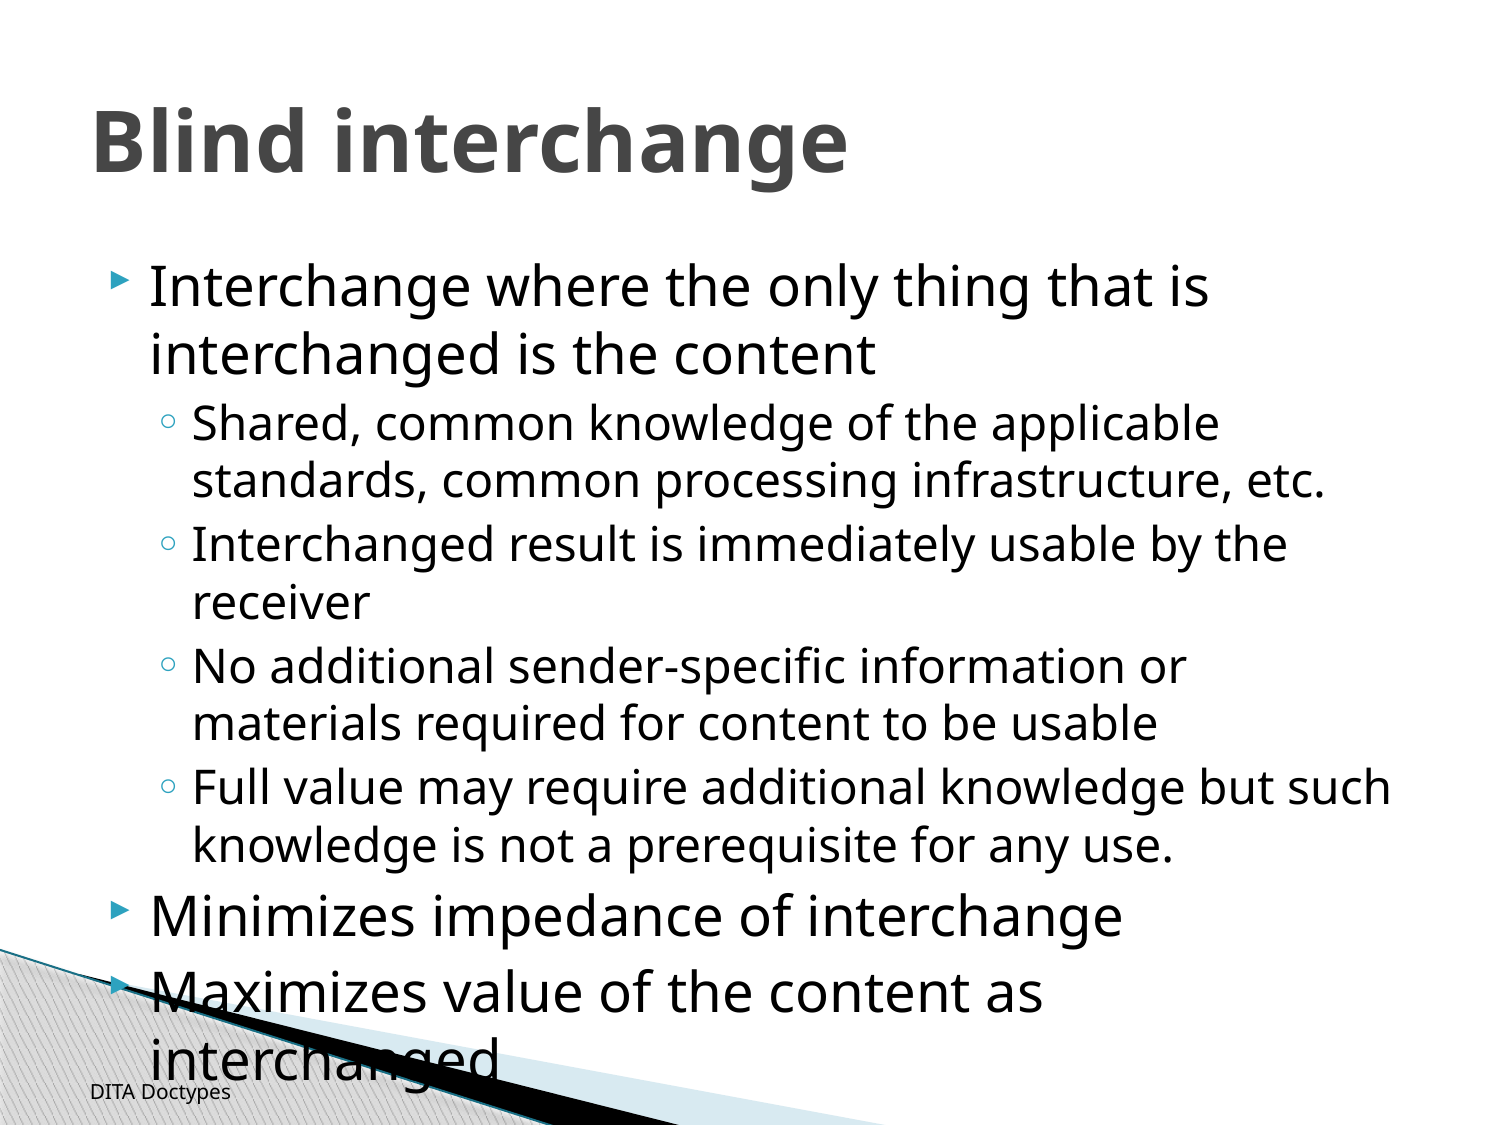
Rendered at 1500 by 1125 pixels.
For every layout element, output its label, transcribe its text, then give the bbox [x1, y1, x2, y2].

list Interchange where the only thing that is interchanged is the content Shared, common knowledge of the applicable standards, common processing infrastructure, etc. Interchanged result is immediately usable by the receiver No additional sender-specific information or materials required for content to be usable Full value may require additional knowledge but such knowledge is not a prerequisite for any use. Minimizes impedance of interchange Maximizes value of the content as interchanged [75, 243, 1425, 986]
title Blind interchange [75, 45, 1425, 233]
